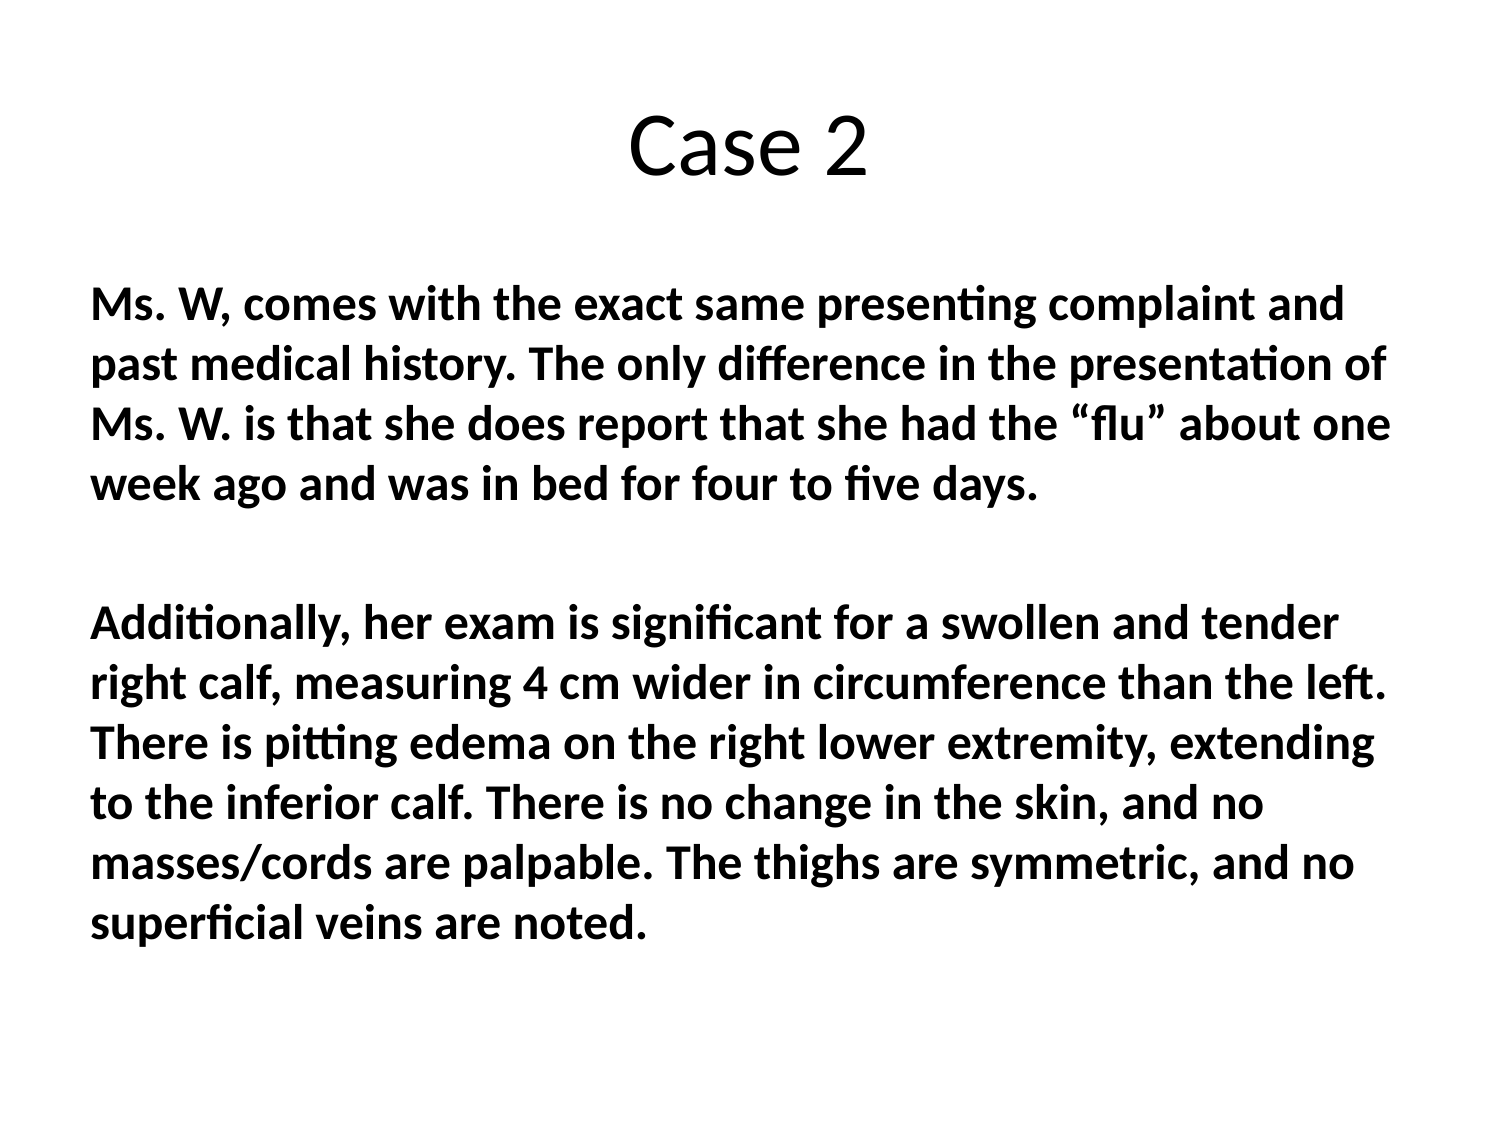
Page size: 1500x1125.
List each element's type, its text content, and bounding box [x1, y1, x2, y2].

list Ms. W, comes with the exact same presenting complaint and past medical history. The only difference in the presentation of Ms. W. is that she does report that she had the “flu” about one week ago and was in bed for four to five days. Additionally, her exam is significant for a swollen and tender right calf, measuring 4 cm wider in circumference than the left. There is pitting edema on the right lower extremity, extending to the inferior calf. There is no change in the skin, and no masses/cords are palpable. The thighs are symmetric, and no superficial veins are noted. [75, 262, 1425, 1005]
title Case 2 [75, 45, 1425, 233]
